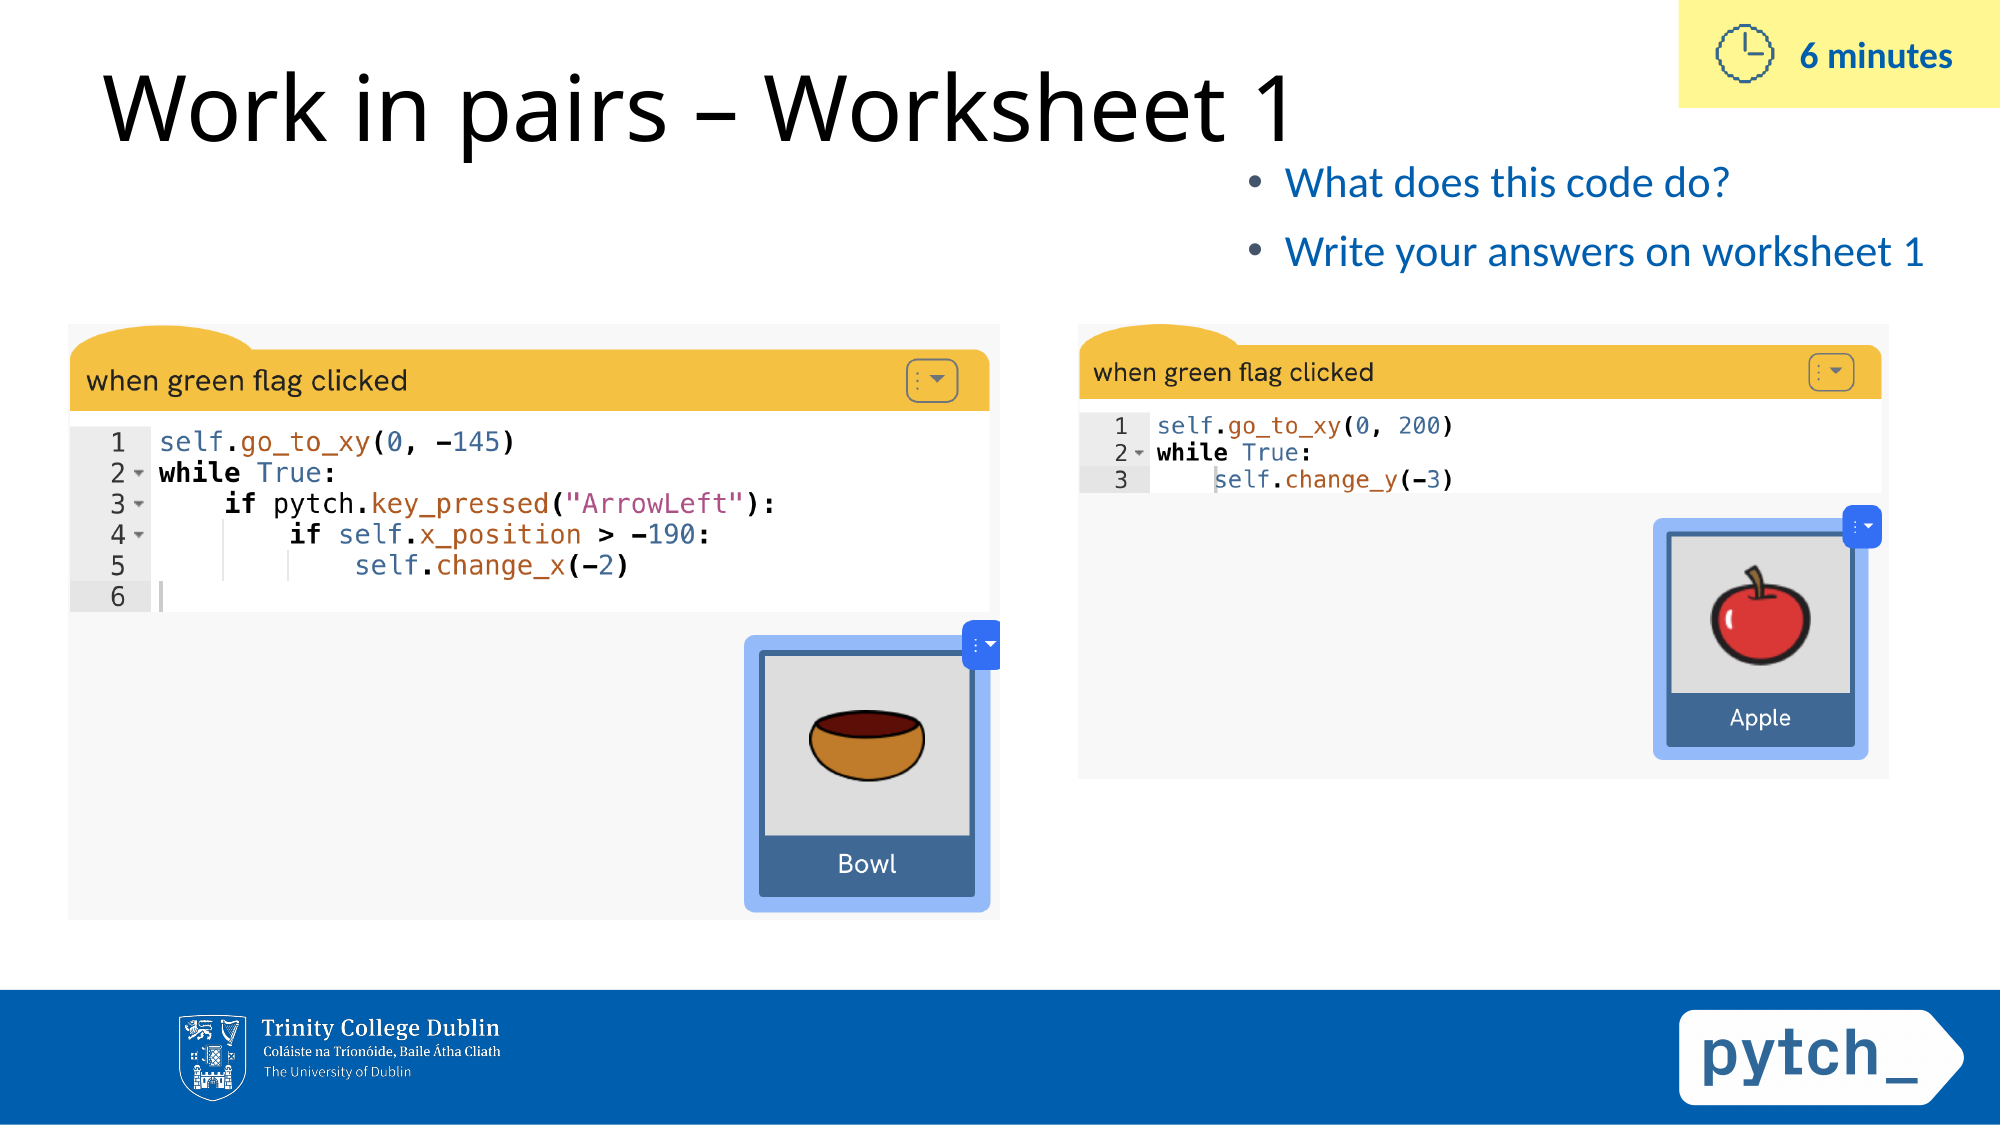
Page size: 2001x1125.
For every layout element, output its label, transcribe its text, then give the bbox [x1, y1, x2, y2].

picture [1590, 894, 2001, 1125]
picture [1078, 324, 1889, 779]
title Work in pairs – Worksheet 1 [87, 33, 1813, 189]
picture [68, 324, 1000, 920]
picture [178, 1014, 502, 1102]
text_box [1678, 0, 2000, 108]
list What does this code do? Write your answers on worksheet 1 [1232, 152, 1948, 325]
